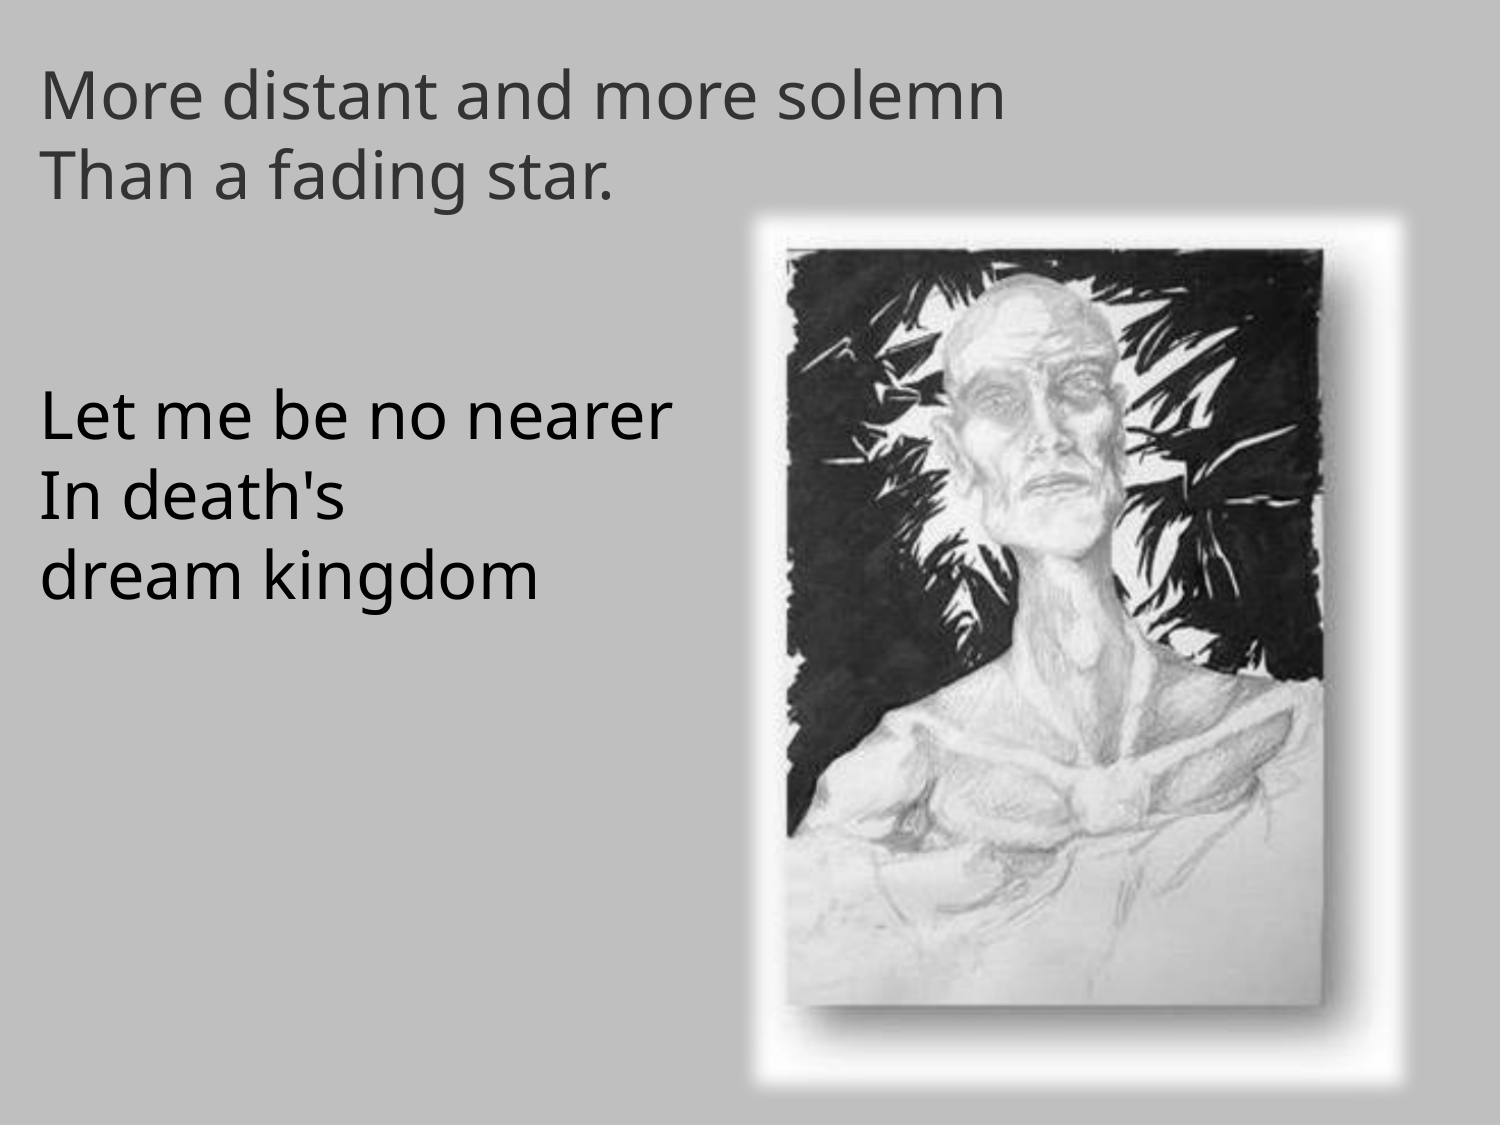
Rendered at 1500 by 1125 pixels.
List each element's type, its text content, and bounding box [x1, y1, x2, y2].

picture [737, 199, 1421, 1104]
text_box More distant and more solemn Than a fading star. Let me be no nearer In death's dream kingdom [24, 25, 1038, 670]
